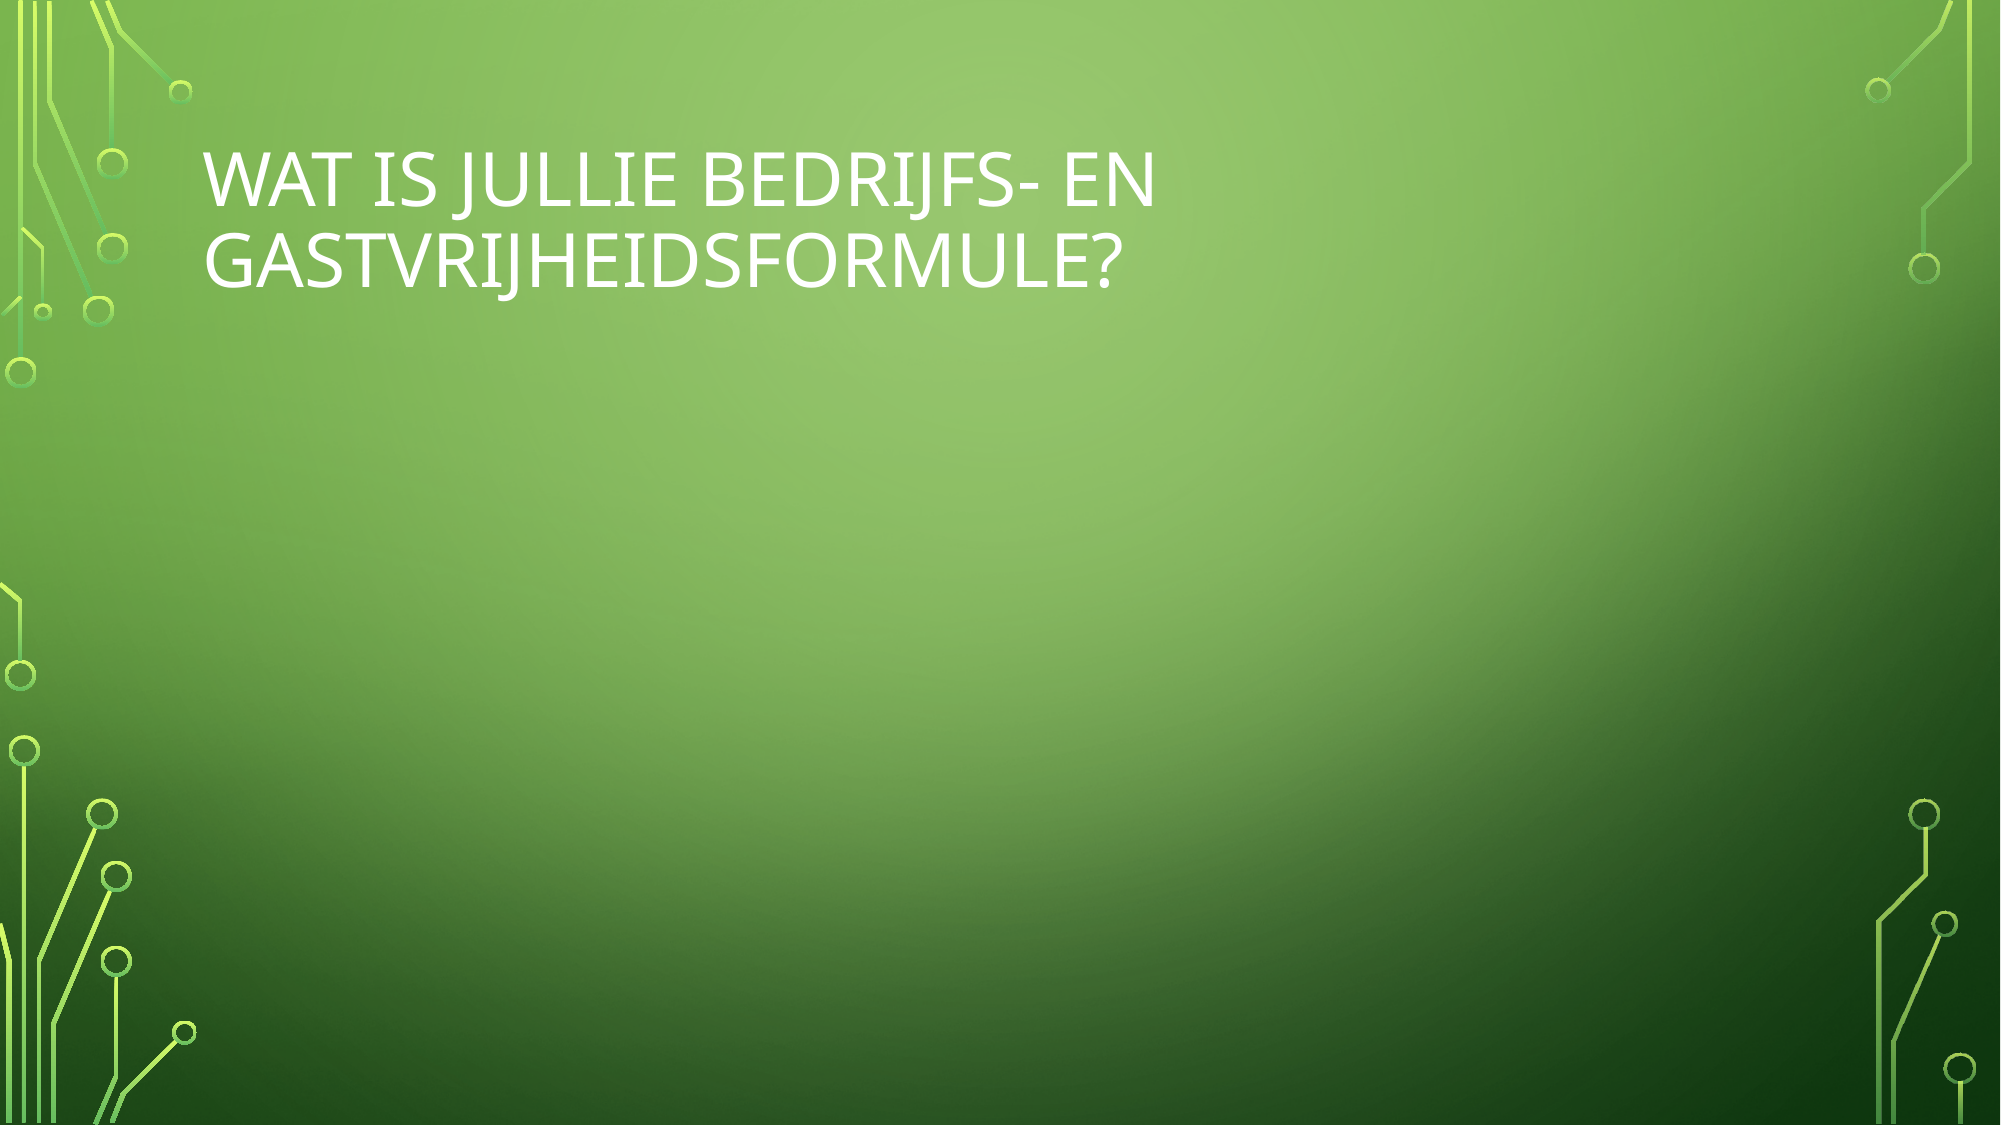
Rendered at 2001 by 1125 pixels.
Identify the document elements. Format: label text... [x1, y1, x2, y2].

title Wat is jullie bedrijfs- en gastvrijheidsformule? [187, 101, 1813, 344]
